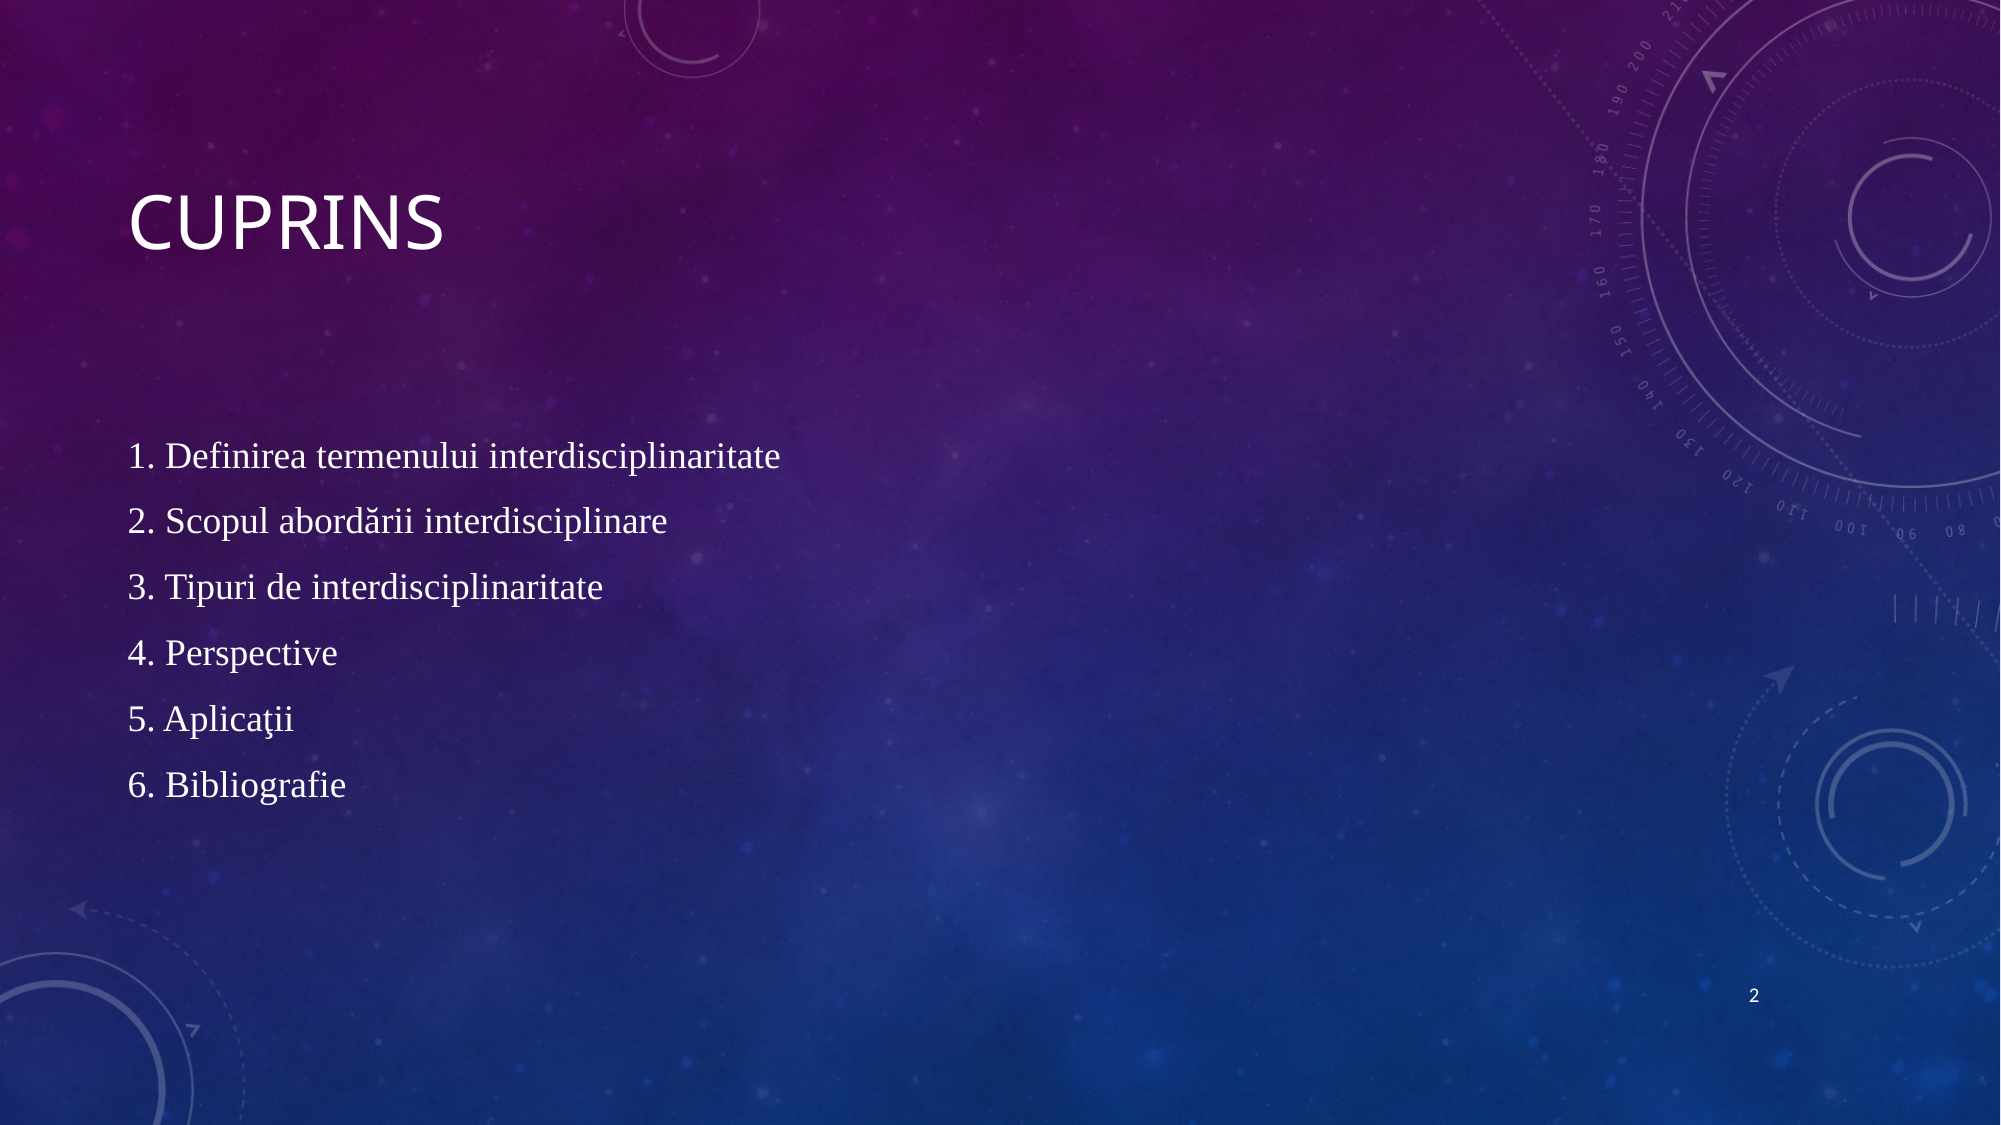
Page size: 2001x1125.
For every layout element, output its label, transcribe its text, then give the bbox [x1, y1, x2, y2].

list 1. Definirea termenului interdisciplinaritate 2. Scopul abordării interdisciplinare 3. Tipuri de interdisciplinaritate 4. Perspective 5. Aplicaţii 6. Bibliografie [112, 351, 1775, 950]
picture [0, 0, 2001, 1125]
slide_number 2 [1684, 963, 1775, 1025]
title CUPRINS [112, 99, 1775, 339]
